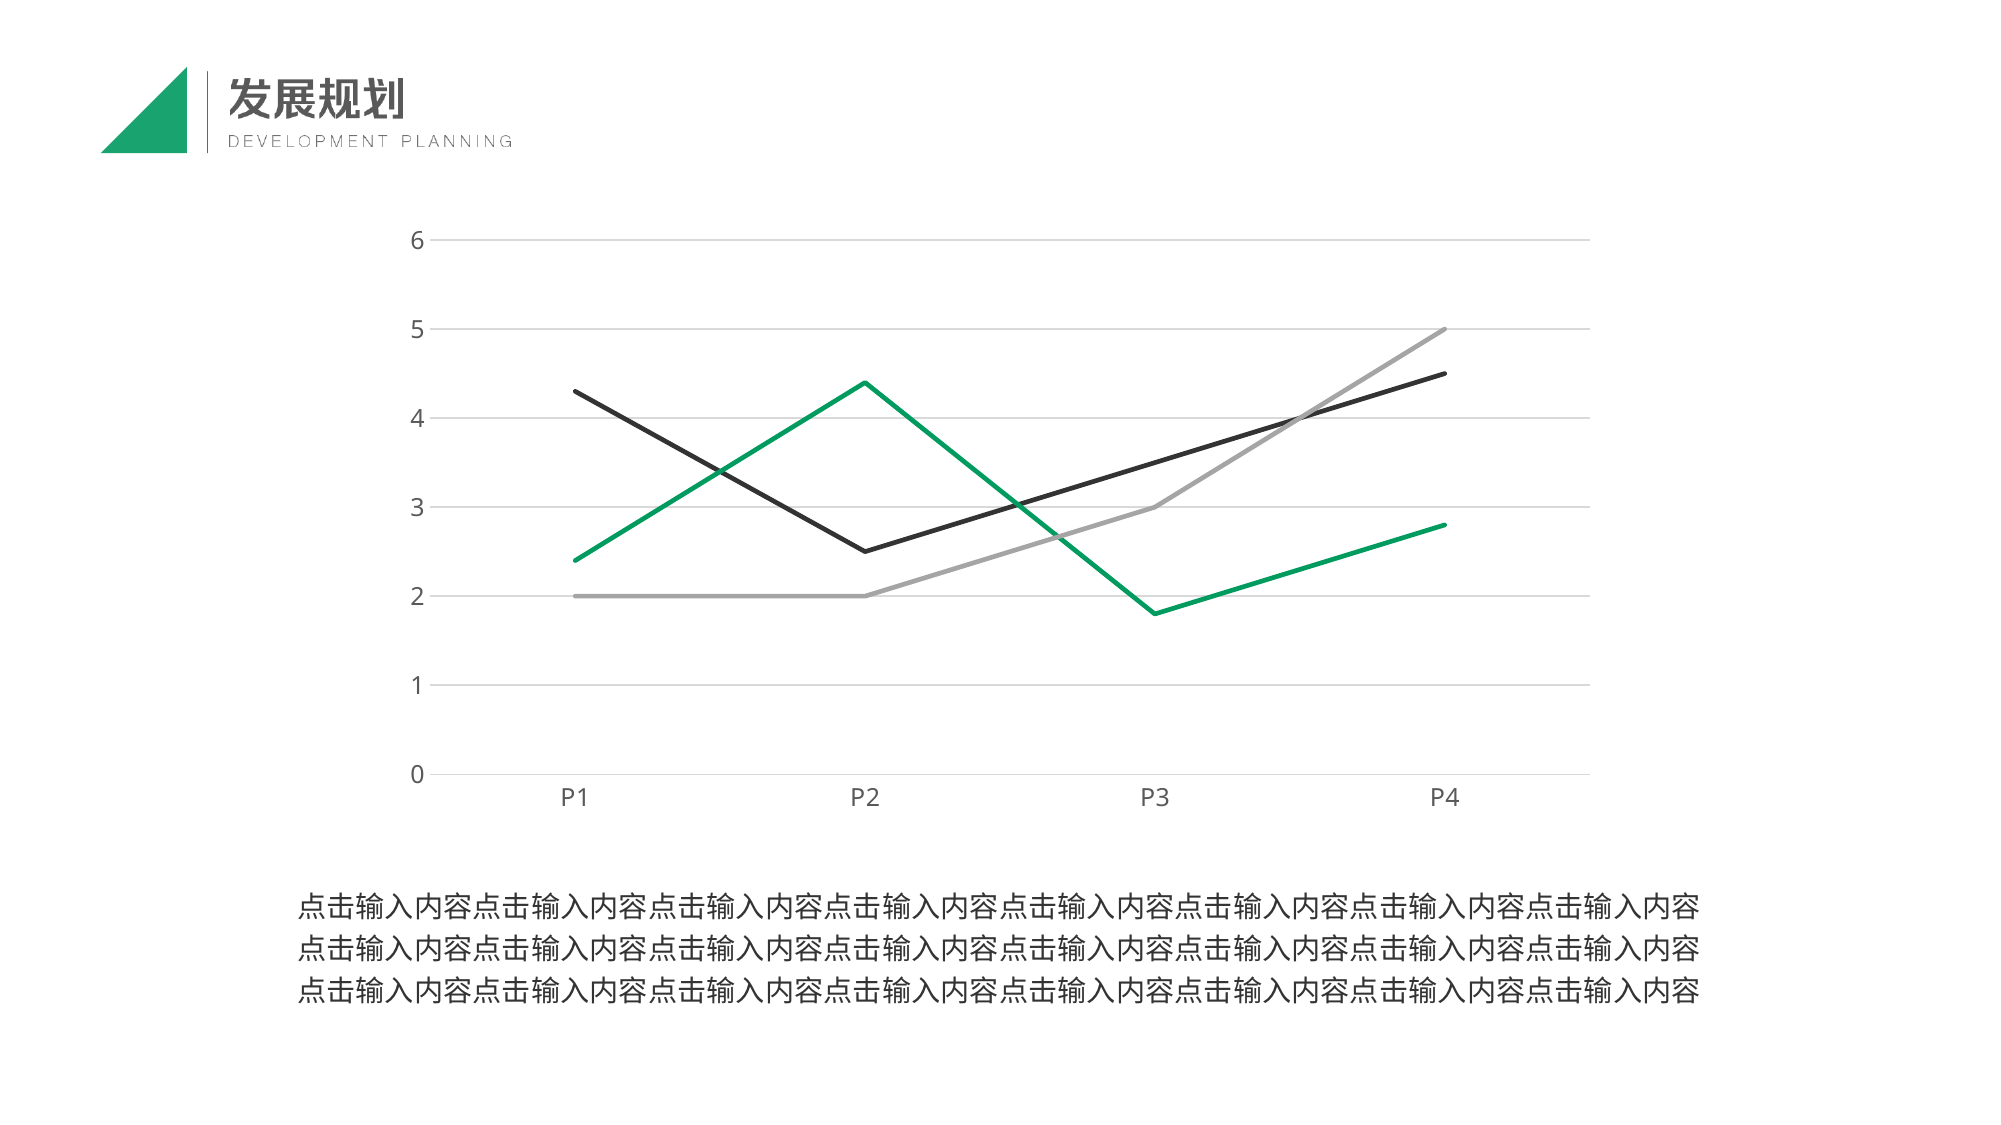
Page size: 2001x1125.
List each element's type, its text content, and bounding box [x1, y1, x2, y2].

chart [385, 210, 1615, 827]
picture [200, 59, 528, 161]
text_box 点击输入内容点击输入内容点击输入内容点击输入内容点击输入内容点击输入内容点击输入内容点击输入内容 点击输入内容点击输入内容点击输入内容点击输入内容点击输入内容点击输入内容点击输入内容点击输入内容 点击输入内容点击输入内容点击输入内容点击输入内容点击输入内容点击输入内容点击输入内容点击输入内容 [282, 874, 1718, 1015]
text_box [98, 64, 188, 155]
